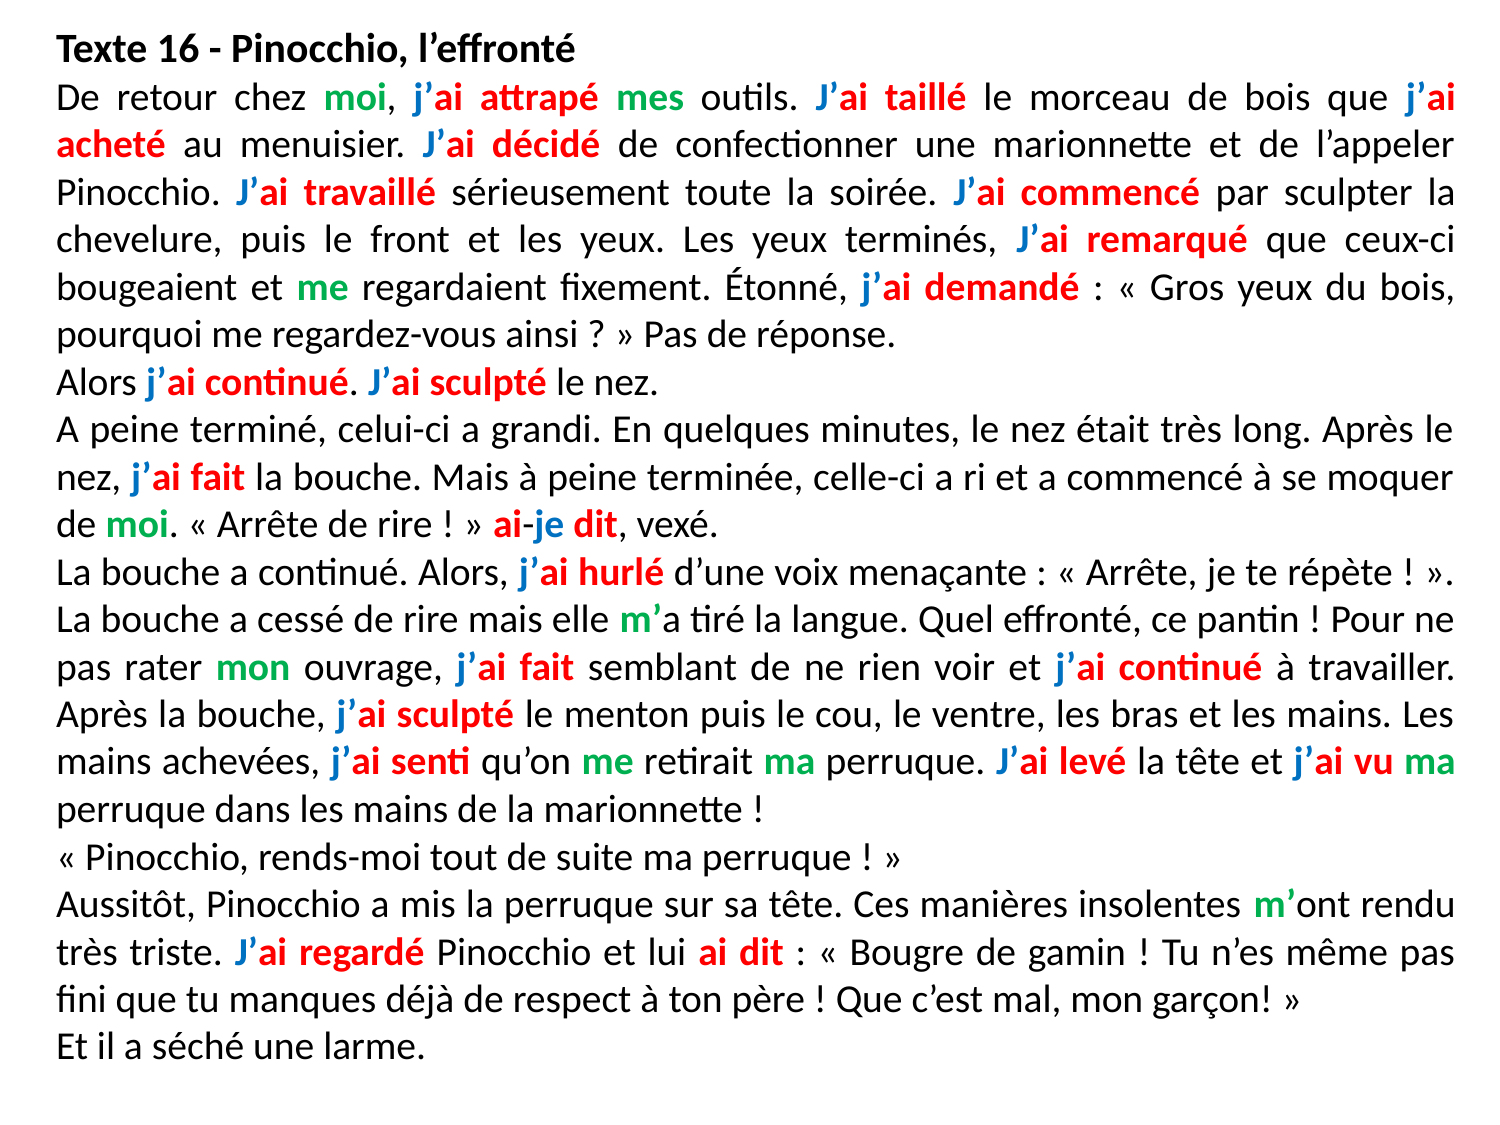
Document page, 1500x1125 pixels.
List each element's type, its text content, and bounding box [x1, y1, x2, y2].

text_box Texte 16 - Pinocchio, l’effronté De retour chez moi, j’ai attrapé mes outils. J’ai taillé le morceau de bois que j’ai acheté au menuisier. J’ai décidé de confectionner une marionnette et de l’appeler Pinocchio. J’ai travaillé sérieusement toute la soirée. J’ai commencé par sculpter la chevelure, puis le front et les yeux. Les yeux terminés, J’ai remarqué que ceux-ci bougeaient et me regardaient fixement. Étonné, j’ai demandé : « Gros yeux du bois, pourquoi me regardez-vous ainsi ? » Pas de réponse. Alors j’ai continué. J’ai sculpté le nez. A peine terminé, celui-ci a grandi. En quelques minutes, le nez était très long. Après le nez, j’ai fait la bouche. Mais à peine terminée, celle-ci a ri et a commencé à se moquer de moi. « Arrête de rire ! » ai-je dit, vexé. La bouche a continué. Alors, j’ai hurlé d’une voix menaçante : « Arrête, je te répète ! ». La bouche a cessé de rire mais elle m’a tiré la langue. Quel effronté, ce pantin ! Pour ne pas rater mon ouvrage, j’ai fait semblant de ne rien voir et j’ai continué à travailler. Après la bouche, j’ai sculpté le menton puis le cou, le ventre, les bras et les mains. Les mains achevées, j’ai senti qu’on me retirait ma perruque. J’ai levé la tête et j’ai vu ma perruque dans les mains de la marionnette ! « Pinocchio, rends-moi tout de suite ma perruque ! » Aussitôt, Pinocchio a mis la perruque sur sa tête. Ces manières insolentes m’ont rendu très triste. J’ai regardé Pinocchio et lui ai dit : « Bougre de gamin ! Tu n’es même pas fini que tu manques déjà de respect à ton père ! Que c’est mal, mon garçon! » Et il a séché une larme. [41, 13, 1471, 1076]
